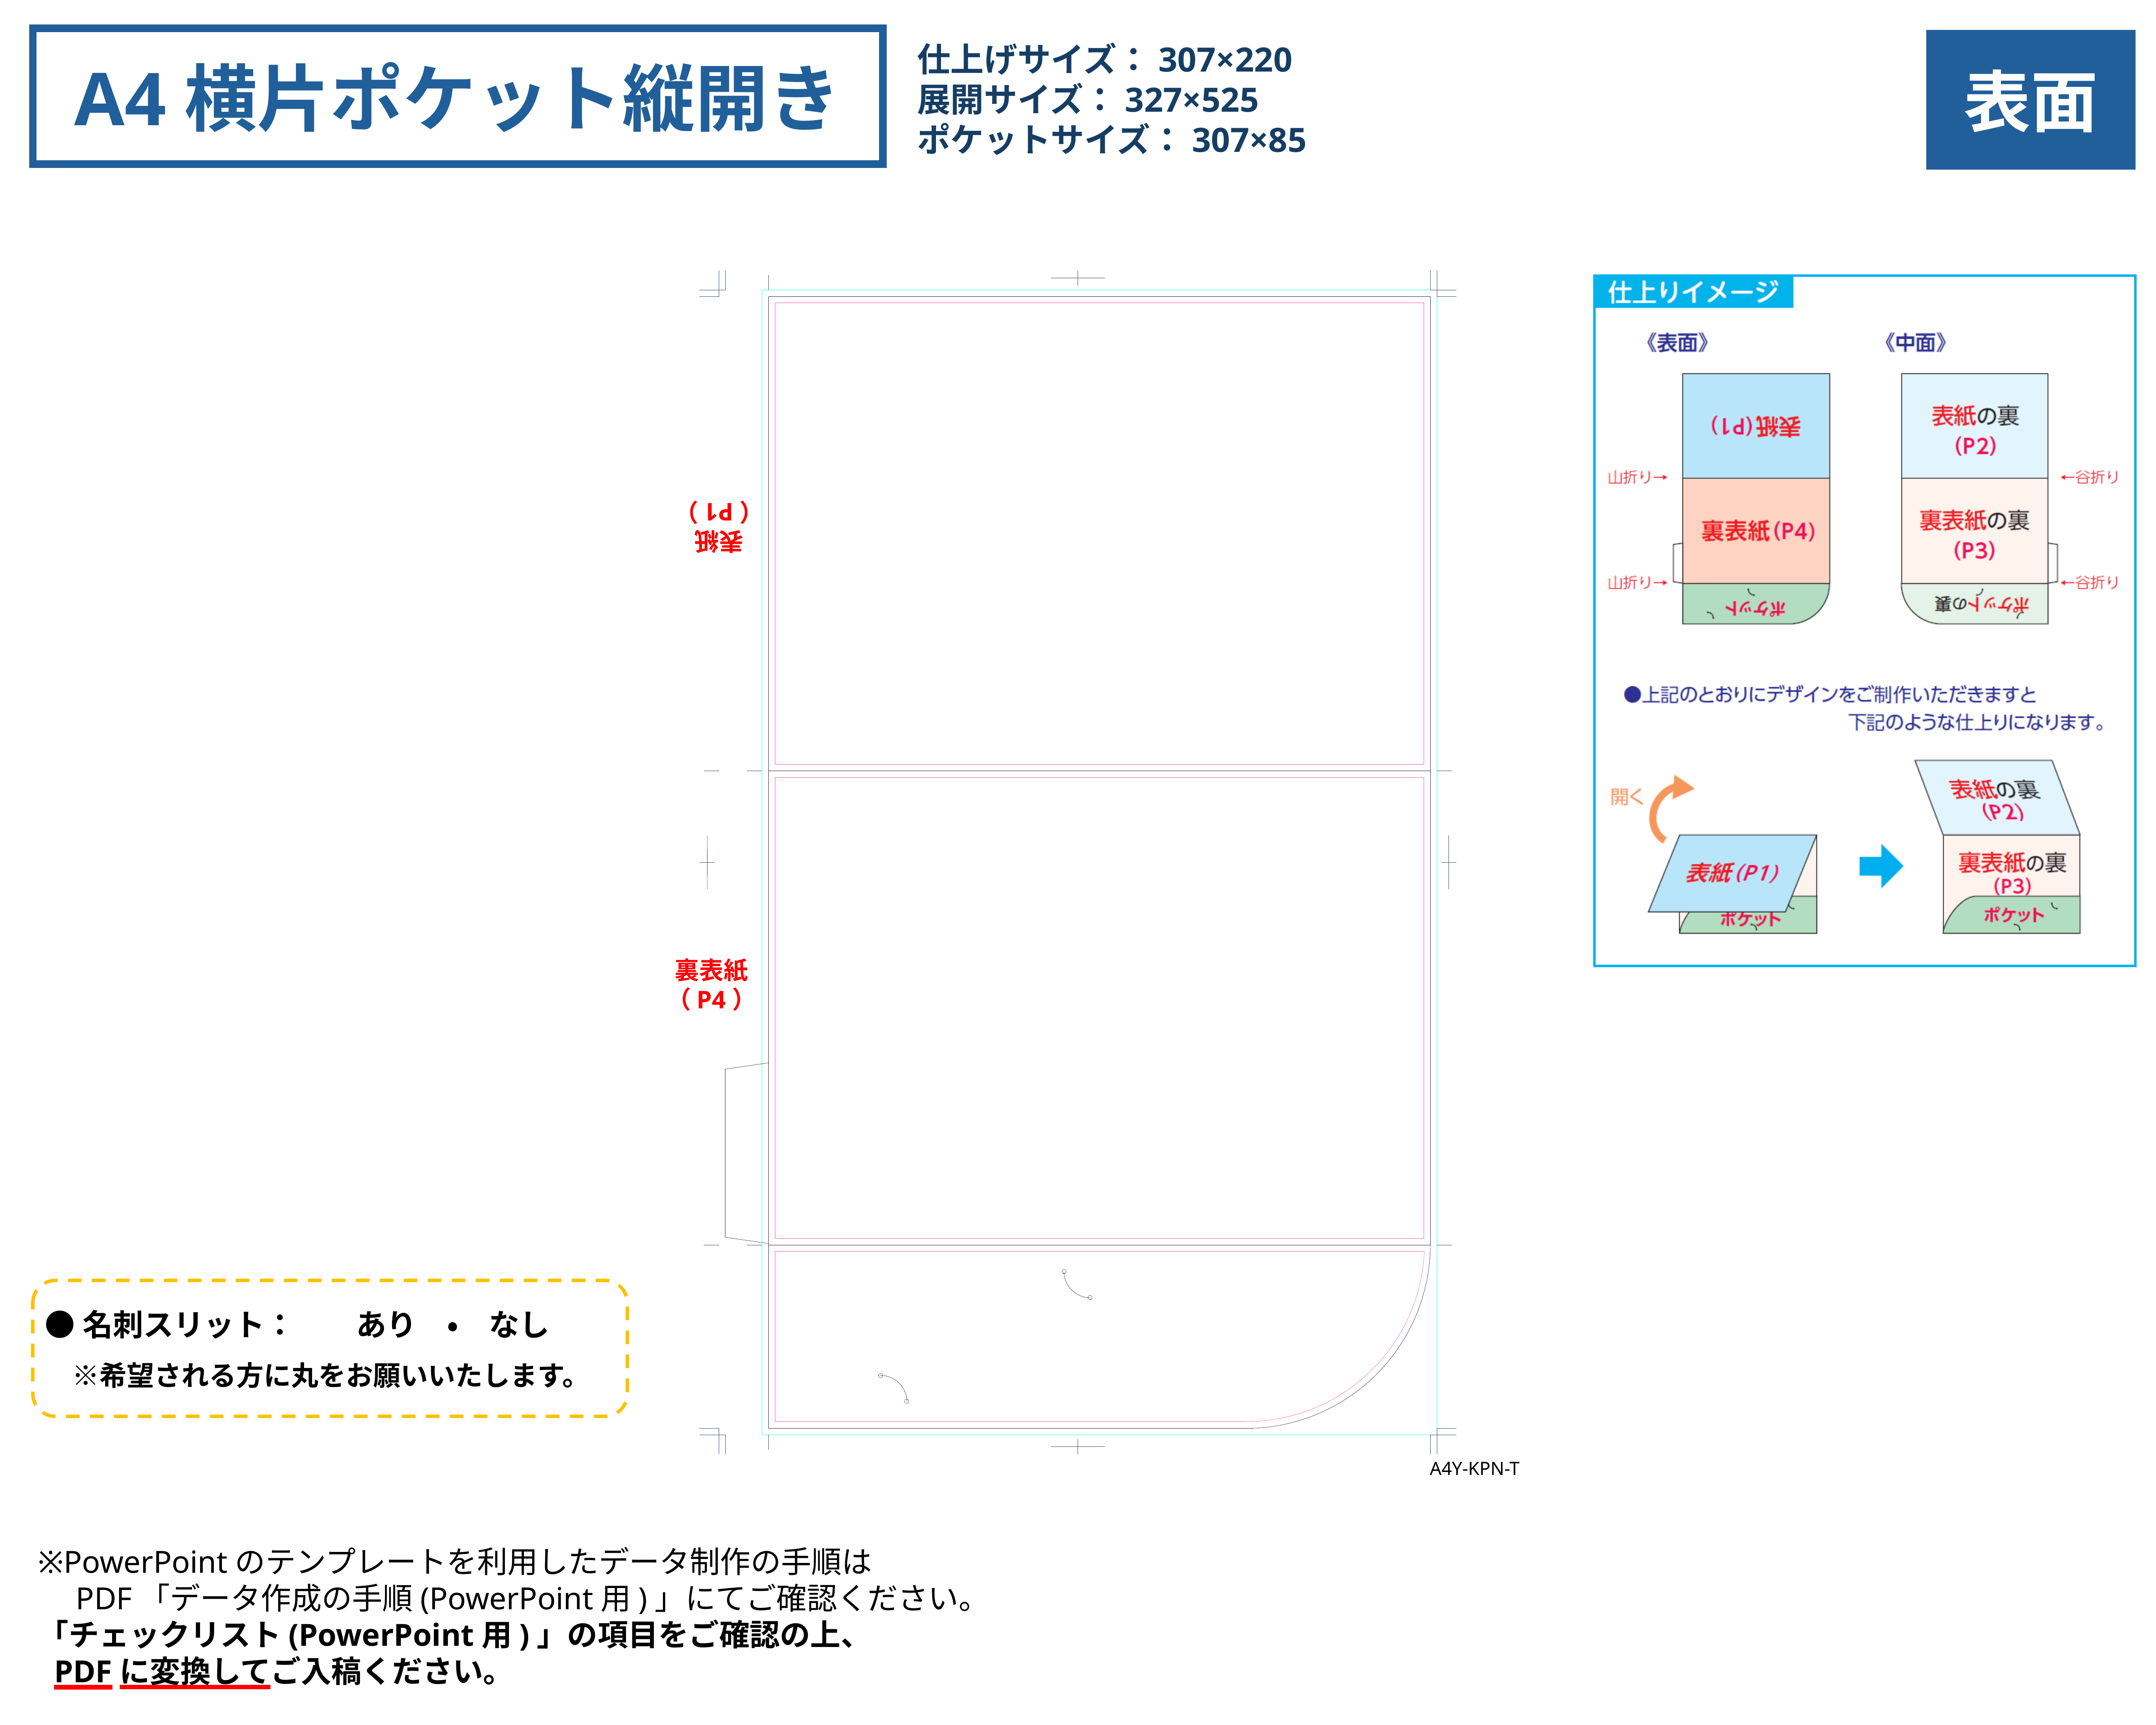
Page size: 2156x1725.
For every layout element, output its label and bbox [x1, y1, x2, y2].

picture [1590, 271, 2142, 971]
